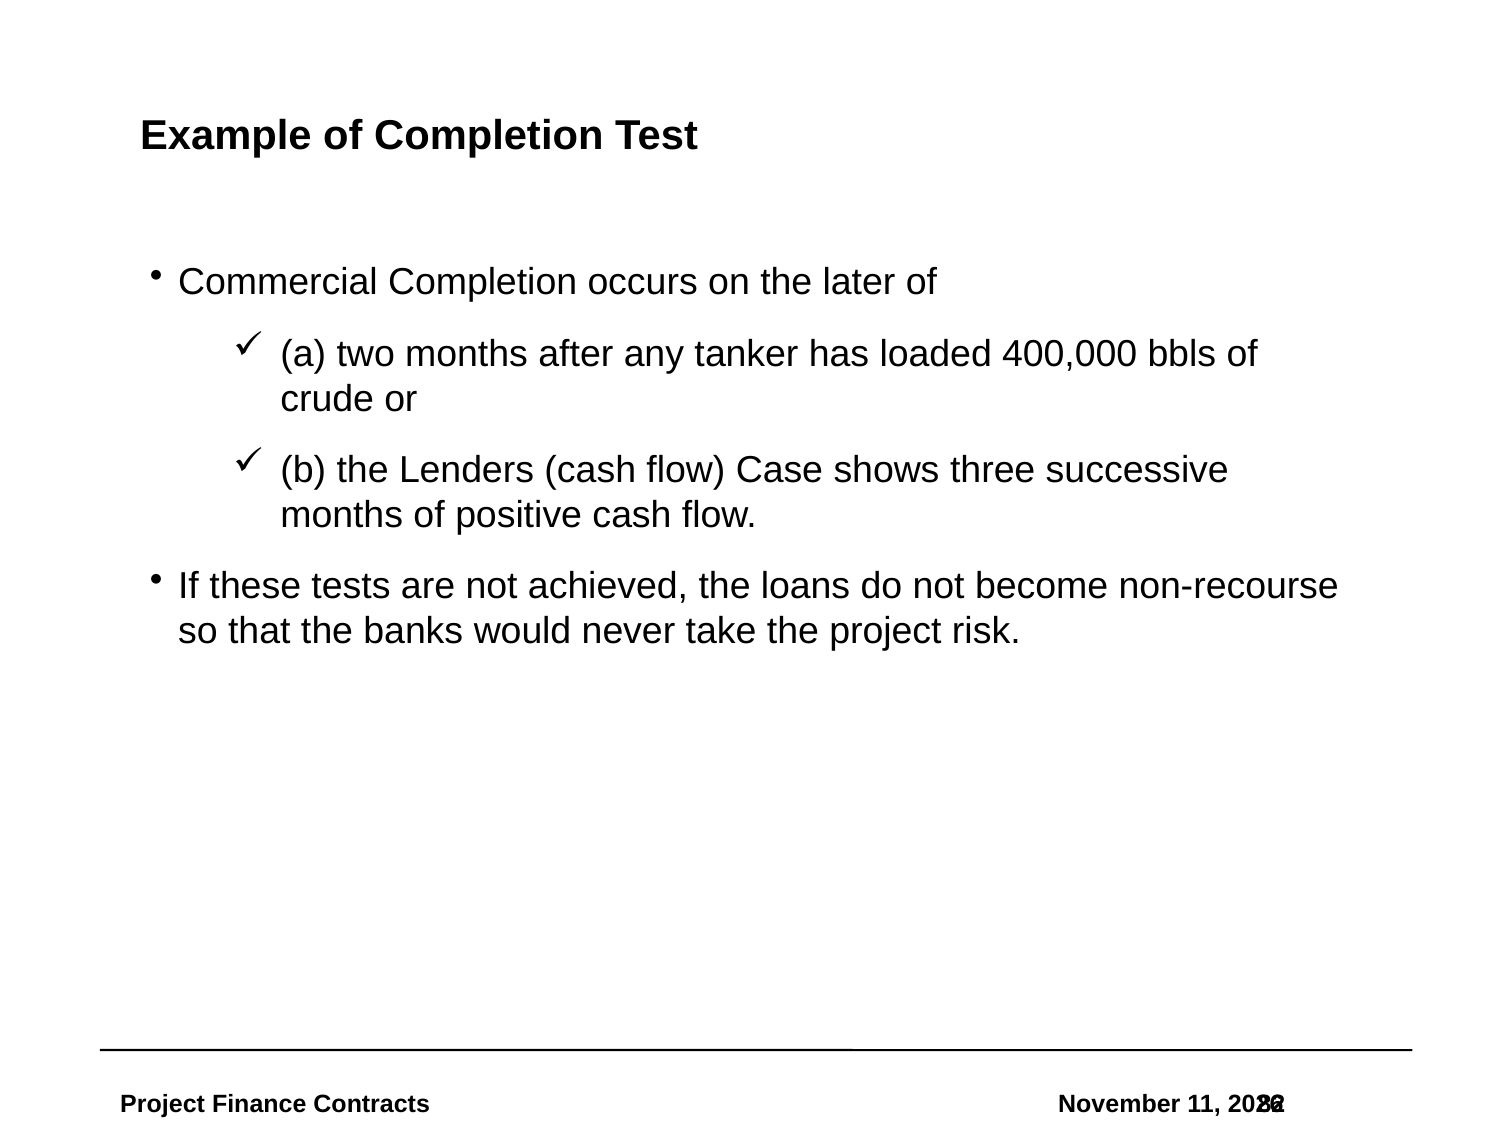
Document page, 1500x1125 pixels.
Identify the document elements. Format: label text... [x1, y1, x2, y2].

title Example of Completion Test [124, 99, 1288, 226]
list Commercial Completion occurs on the later of (a) two months after any tanker has loaded 400,000 bbls of crude or (b) the Lenders (cash flow) Case shows three successive months of positive cash flow. If these tests are not achieved, the loans do not become non-recourse so that the banks would never take the project risk. [124, 249, 1376, 1001]
